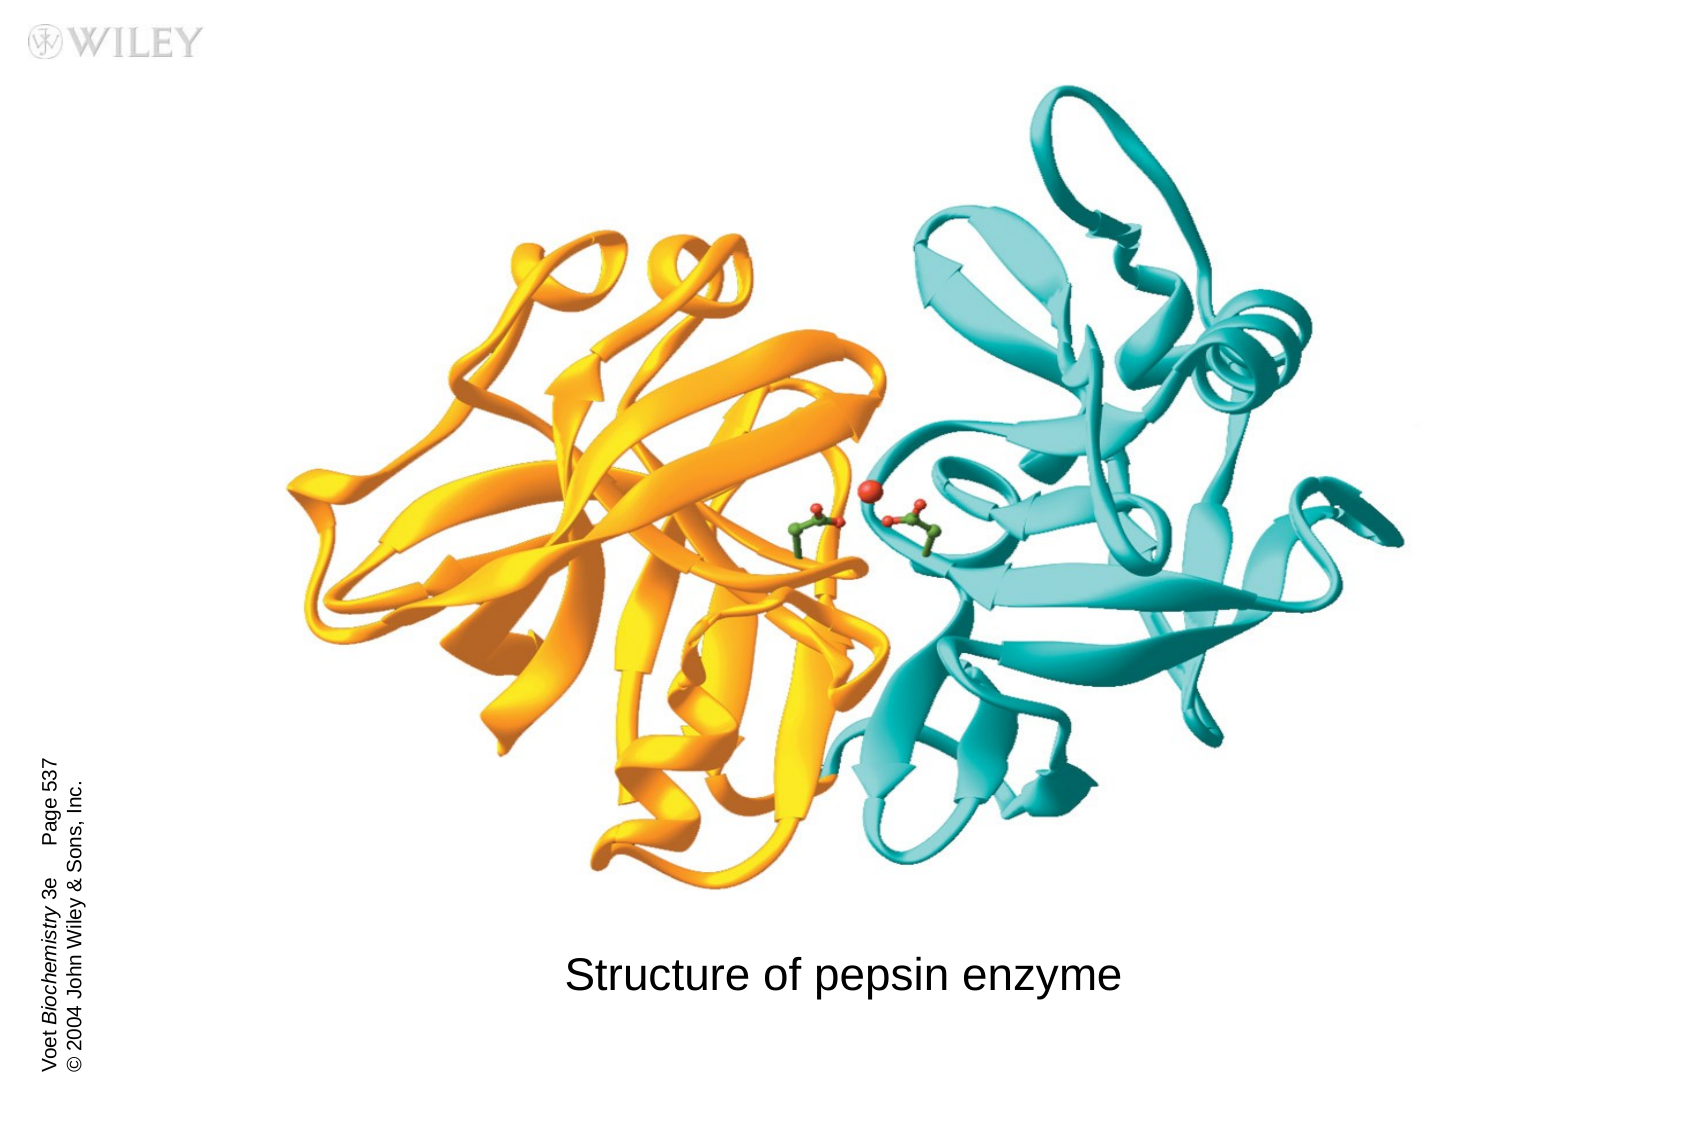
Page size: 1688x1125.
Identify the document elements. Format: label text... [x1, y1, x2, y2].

picture [28, 24, 205, 61]
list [266, 68, 1421, 907]
text_box Page 537 [28, 724, 69, 862]
title Structure of pepsin enzyme [126, 937, 1561, 1050]
footer Voet Biochemistry 3e © 2004 John Wiley & Sons, Inc. [28, 625, 113, 1088]
